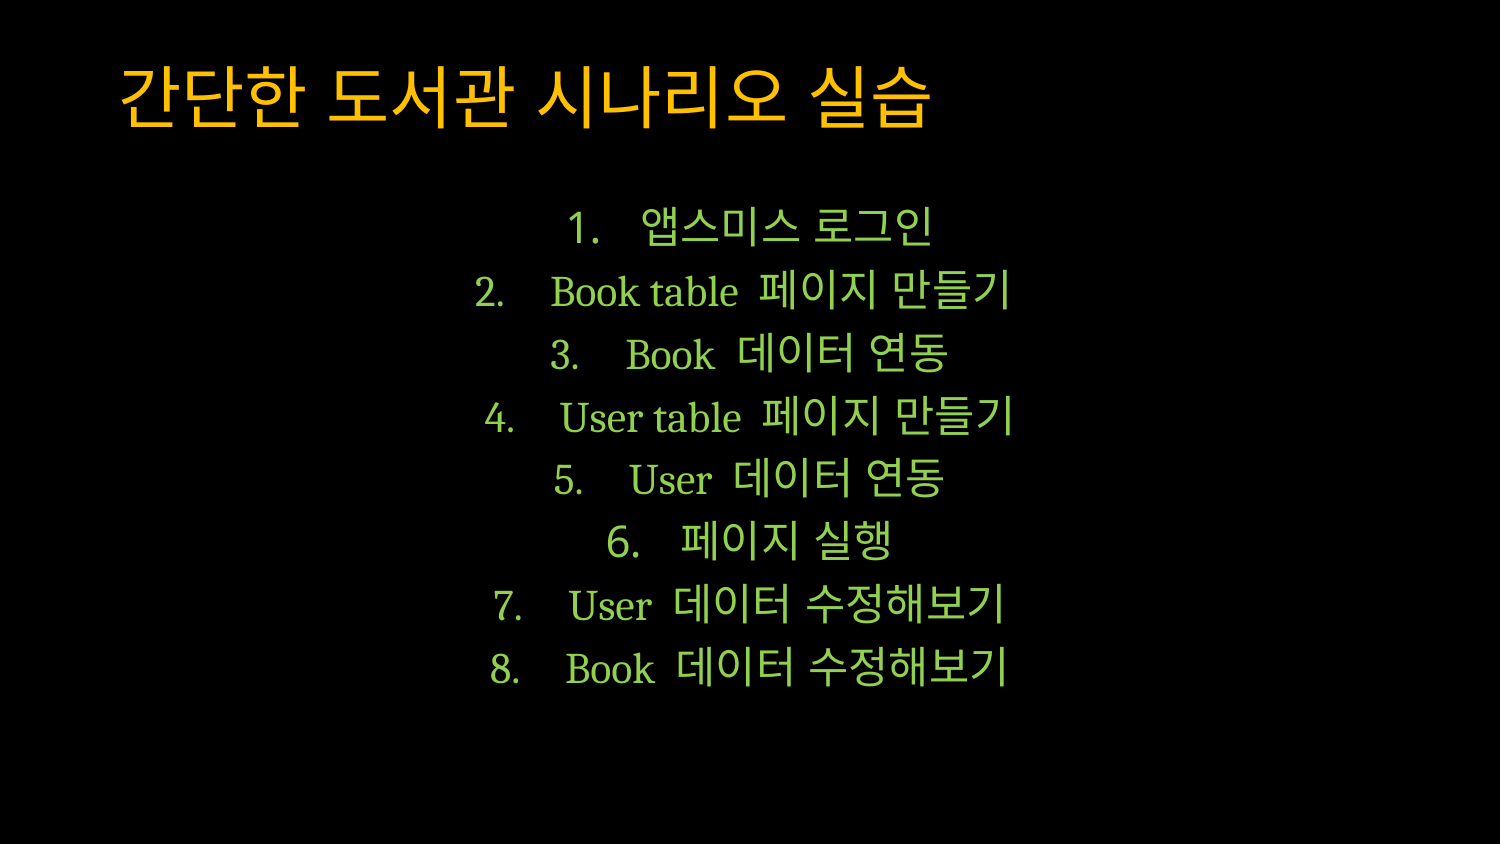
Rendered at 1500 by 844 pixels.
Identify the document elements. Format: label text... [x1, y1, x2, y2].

title 간단한 도서관 시나리오 실습 [103, 44, 1397, 159]
list 앱스미스 로그인 Book table 페이지 만들기 Book 데이터 연동 User table 페이지 만들기 User 데이터 연동 페이지 실행 User 데이터 수정해보기 Book 데이터 수정해보기 [103, 198, 1397, 760]
